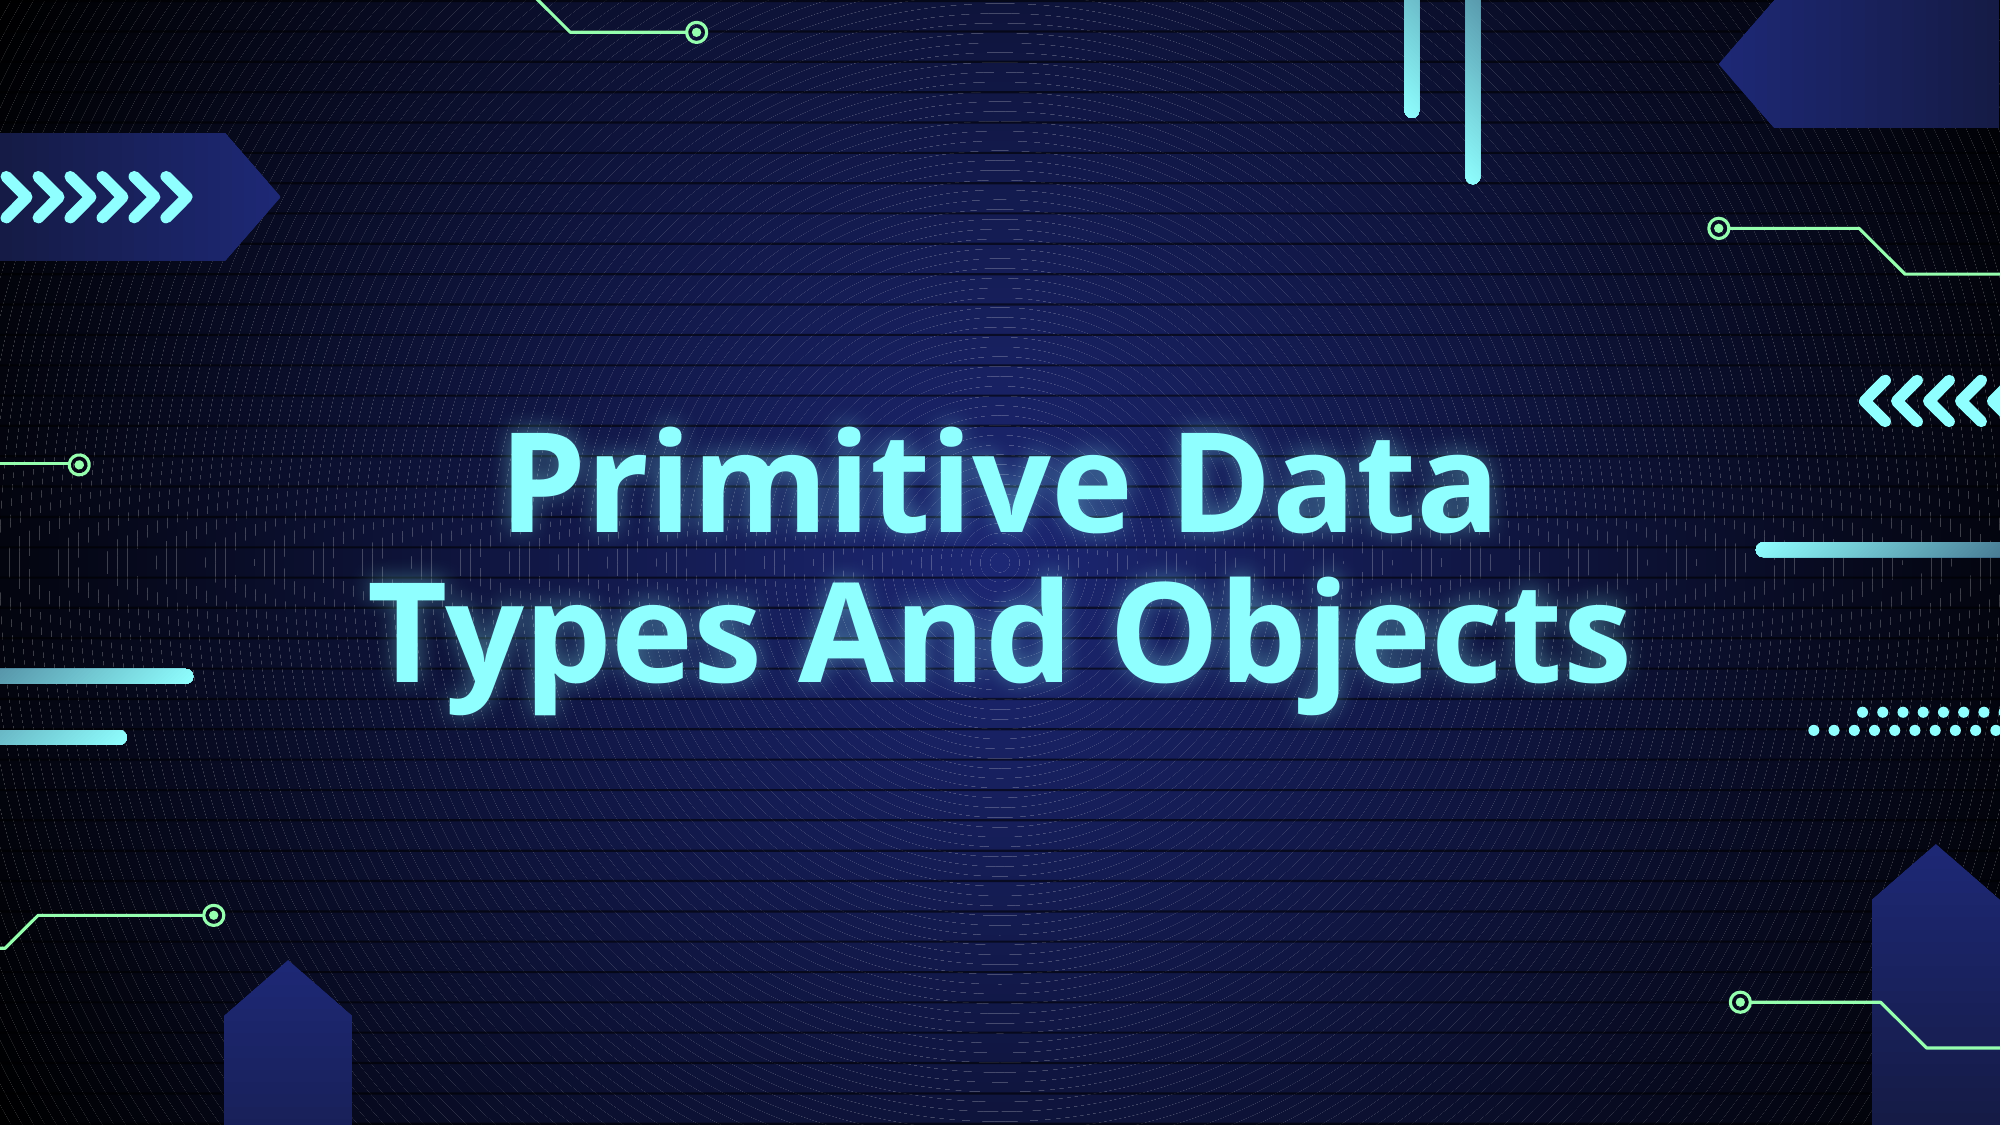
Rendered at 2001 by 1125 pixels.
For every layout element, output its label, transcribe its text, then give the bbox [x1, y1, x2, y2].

title Primitive Data Types And Objects [288, 373, 1712, 751]
